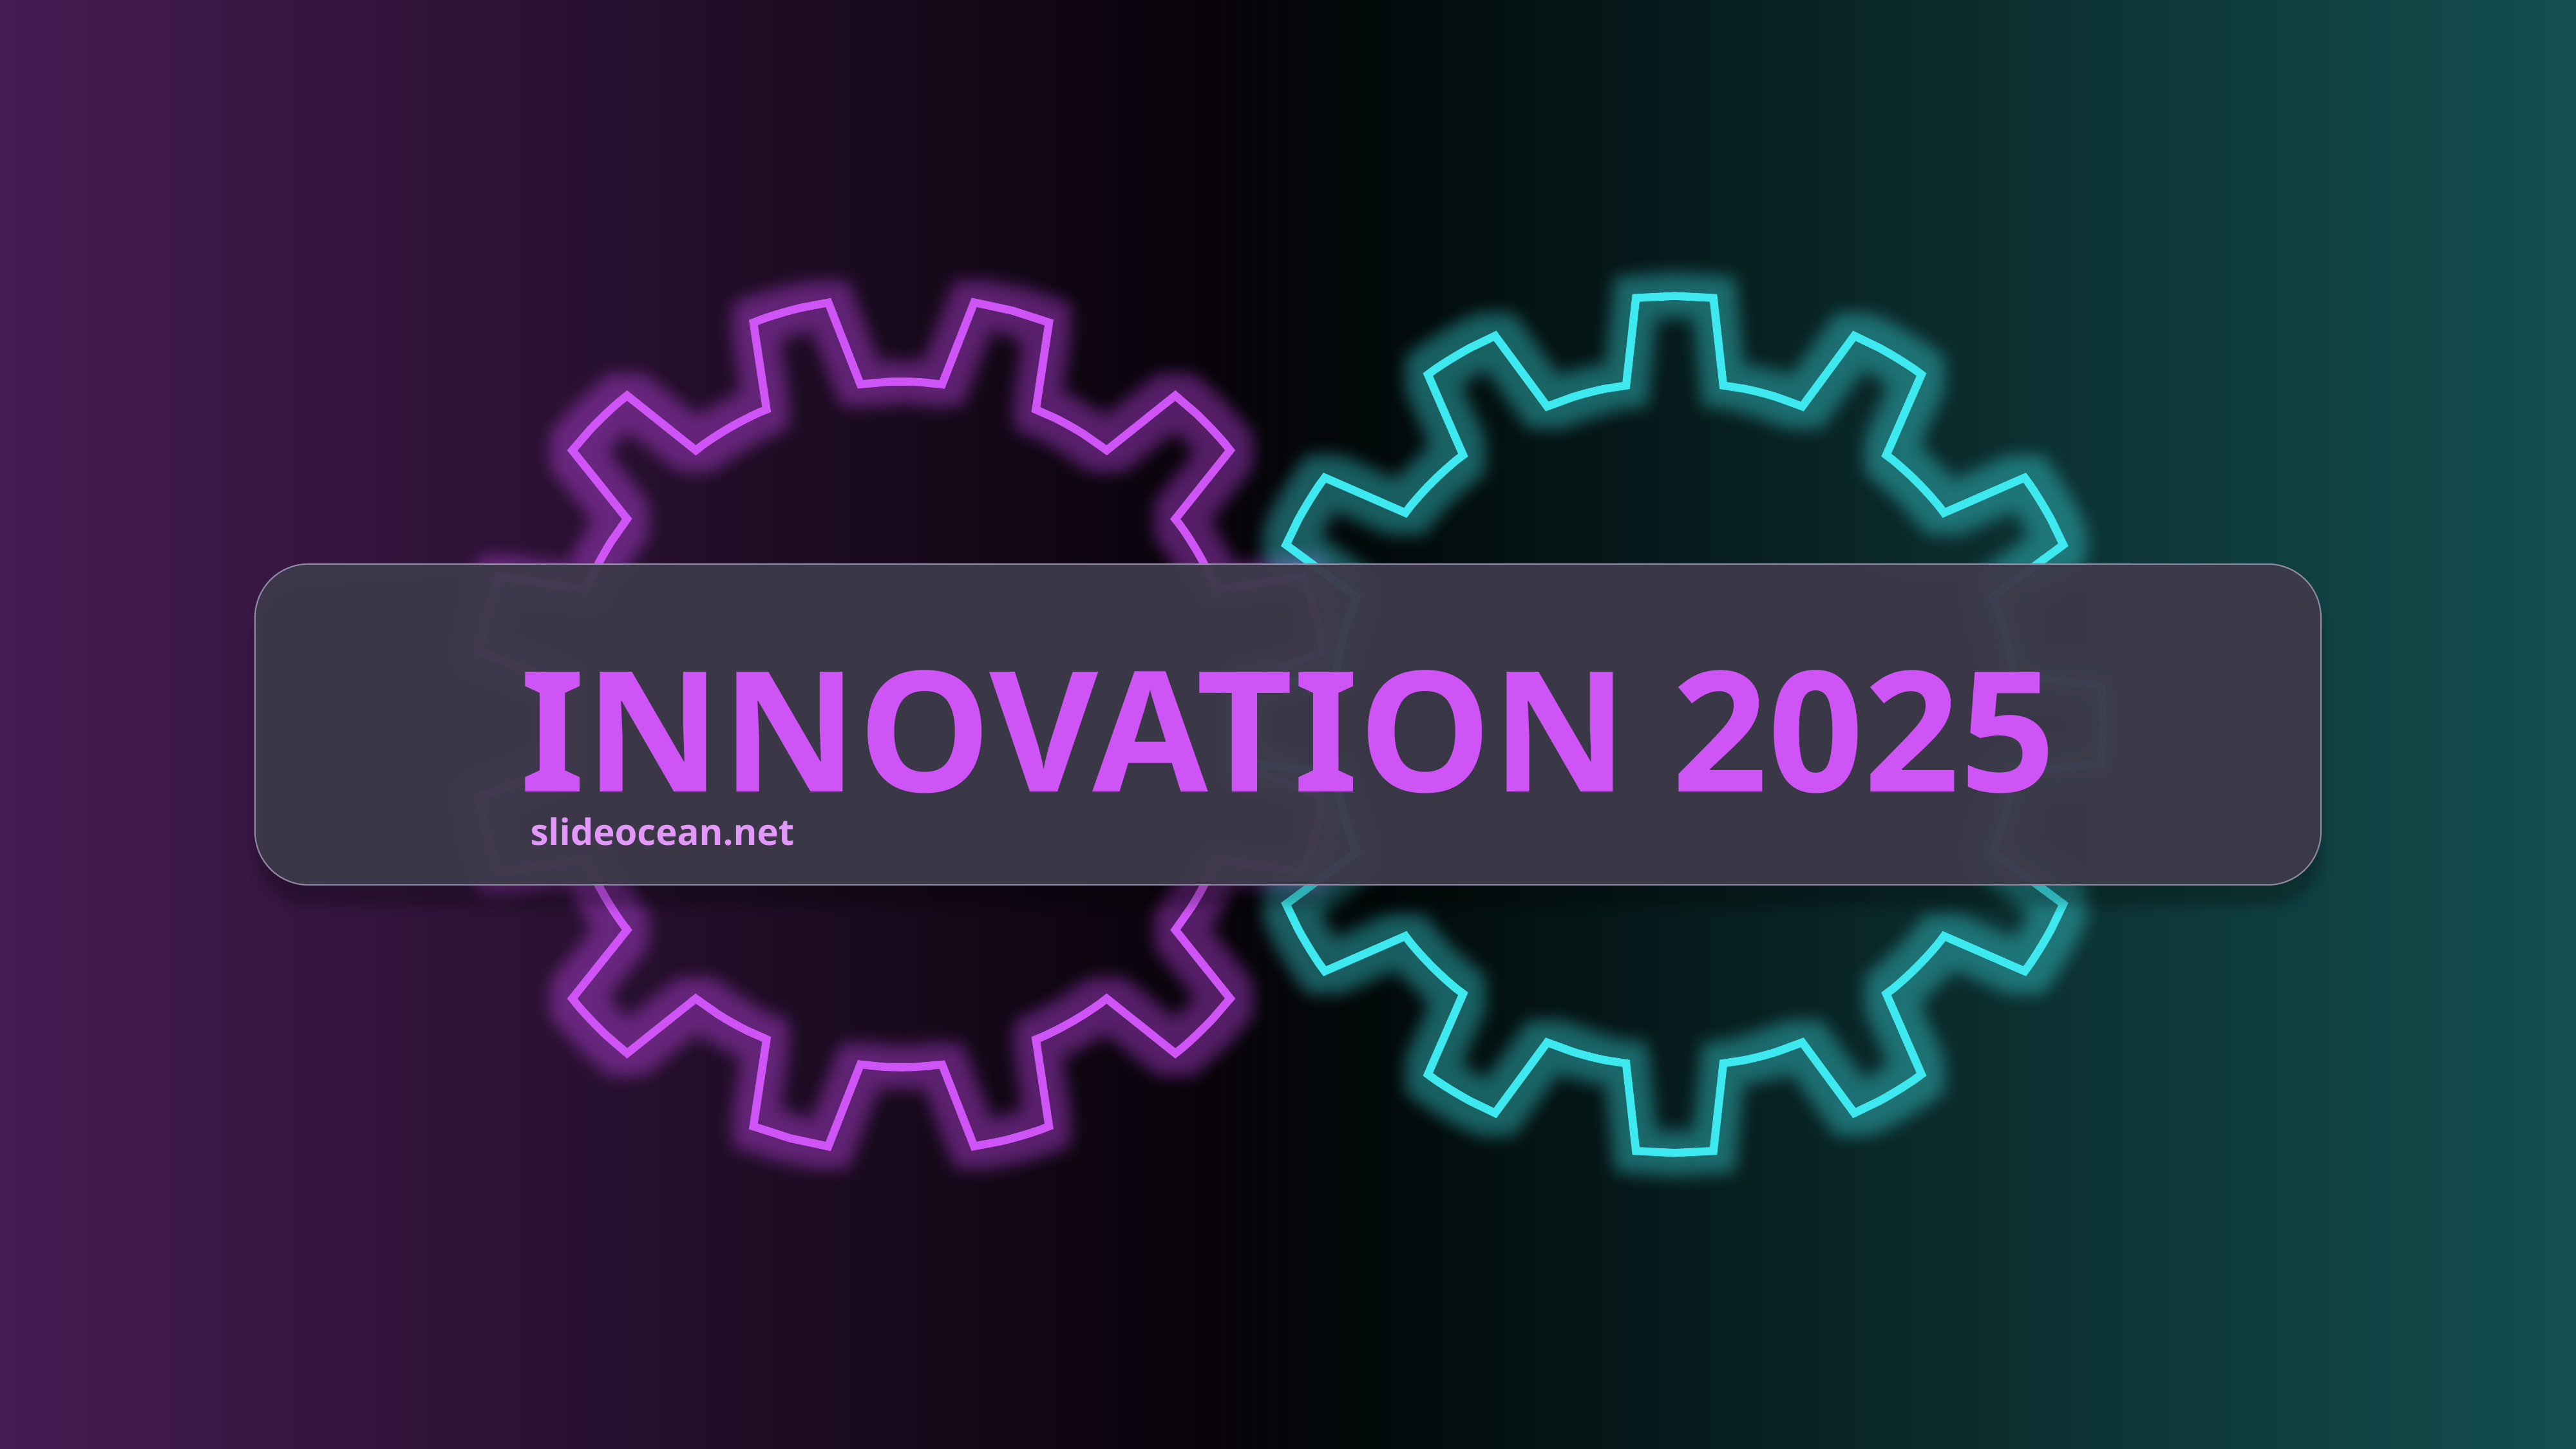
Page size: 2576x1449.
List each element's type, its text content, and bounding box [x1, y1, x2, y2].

text_box [0, 0, 1381, 1449]
text_box [571, 301, 1231, 563]
text_box [571, 913, 1231, 1148]
text_box [1289, 913, 2060, 1154]
text_box [1381, 0, 2576, 1449]
text_box INNOVATION 2025 [510, 619, 2066, 830]
text_box [254, 563, 2322, 886]
text_box [1285, 295, 2065, 563]
text_box slideocean.net [520, 804, 804, 857]
